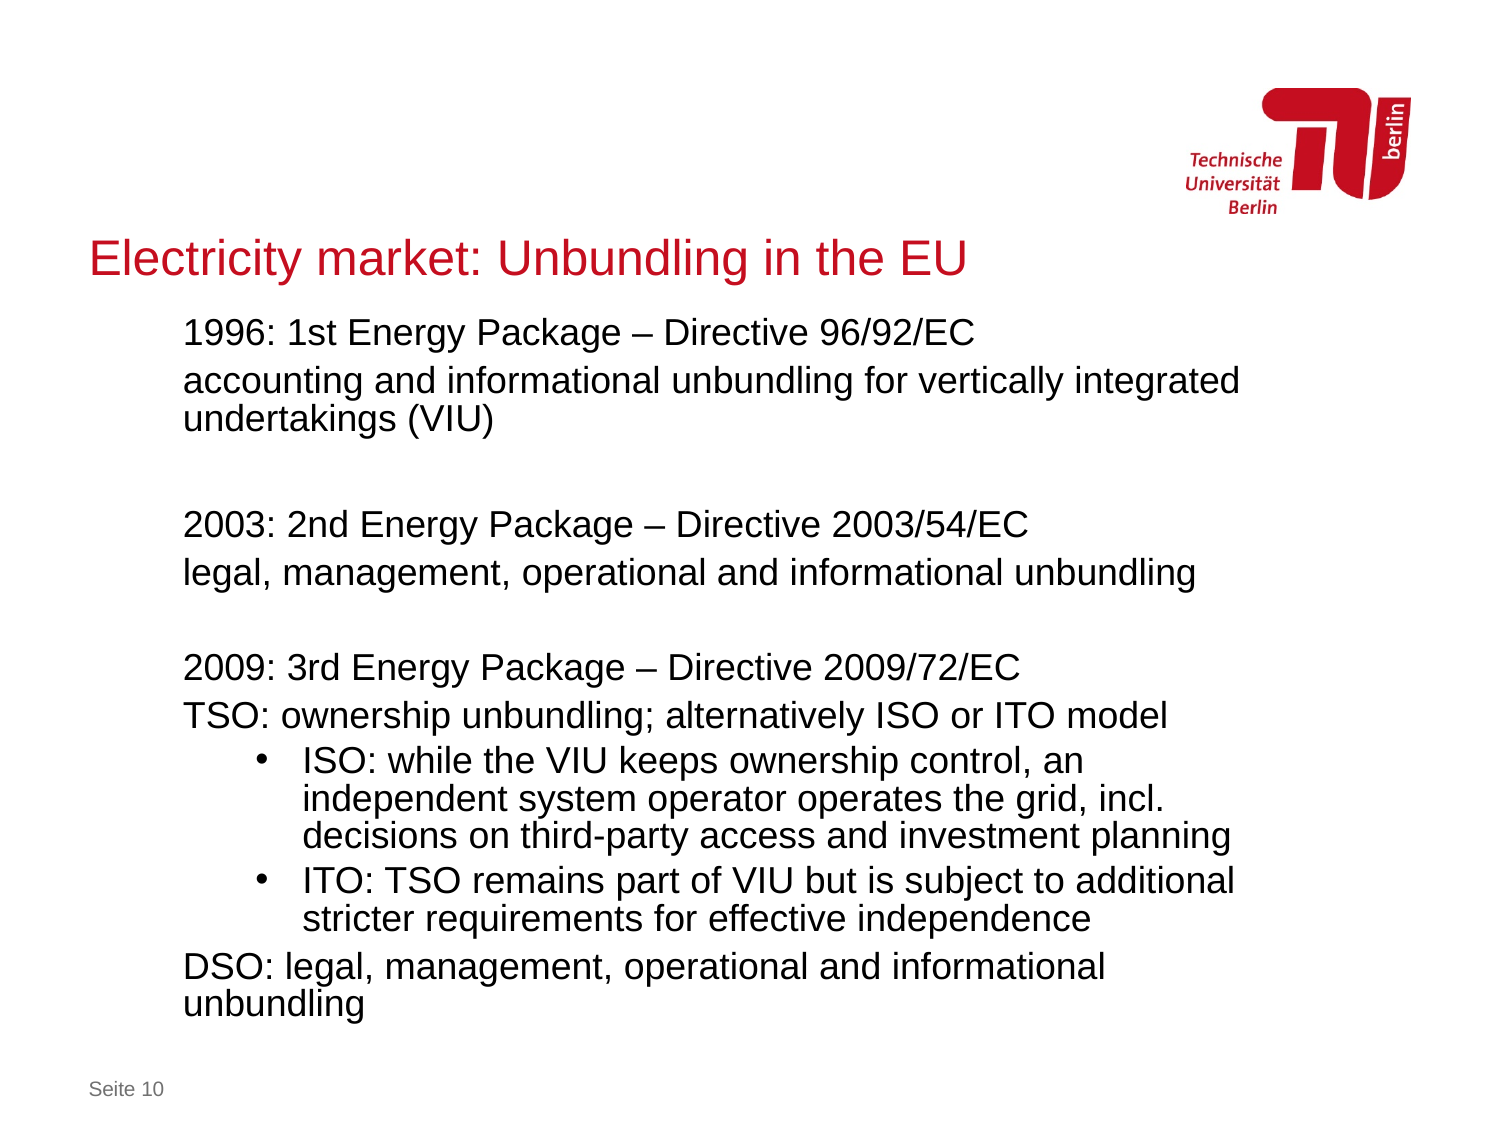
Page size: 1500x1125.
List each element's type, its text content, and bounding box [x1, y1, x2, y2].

slide_number Seite 10 [88, 1075, 1176, 1101]
picture [1186, 88, 1411, 214]
list 1996: 1st Energy Package – Directive 96/92/EC accounting and informational unbundling for vertically integrated undertakings (VIU) 2003: 2nd Energy Package – Directive 2003/54/EC legal, management, operational and informational unbundling 2009: 3rd Energy Package – Directive 2009/72/EC TSO: ownership unbundling; alternatively ISO or ITO model ISO: while the VIU keeps ownership control, an independent system operator operates the grid, incl. decisions on third-party access and investment planning ITO: TSO remains part of VIU but is subject to additional stricter requirements for effective independence DSO: legal, management, operational and informational unbundling [183, 315, 1294, 983]
title Electricity market: Unbundling in the EU [88, 226, 1411, 286]
